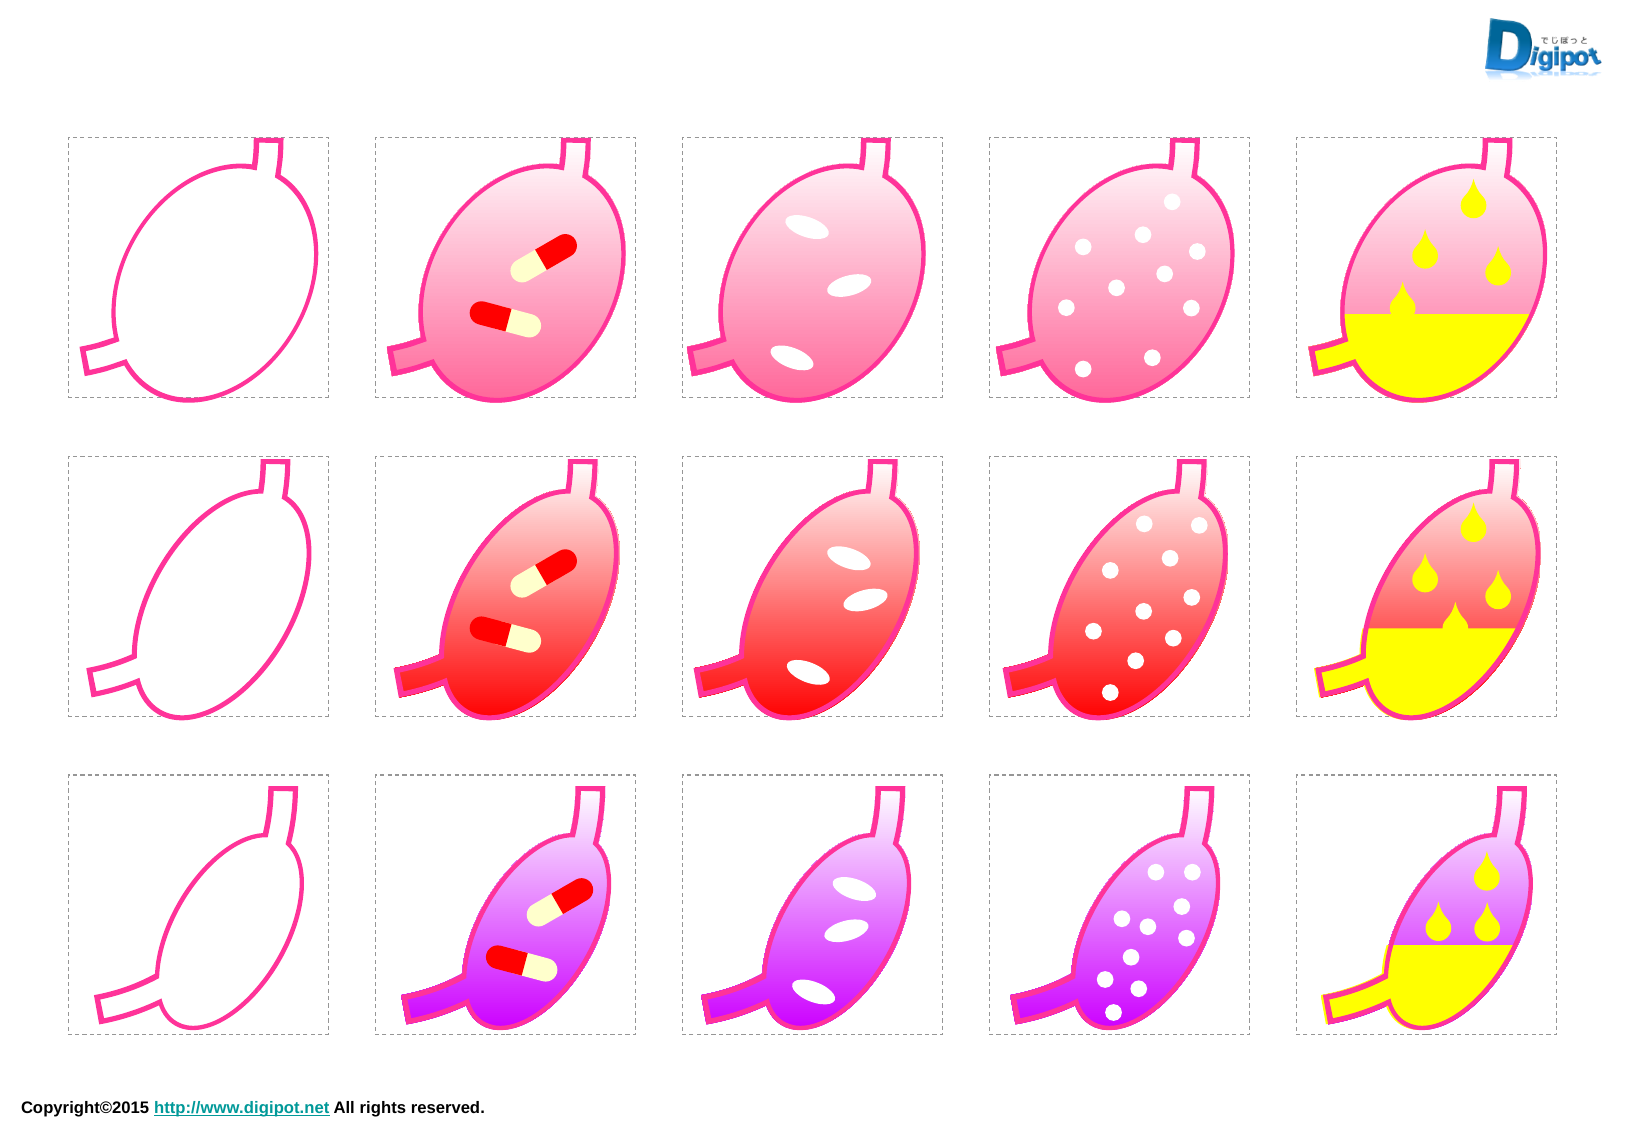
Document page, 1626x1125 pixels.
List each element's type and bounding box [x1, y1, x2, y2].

text_box [400, 785, 612, 1031]
text_box [693, 458, 920, 721]
text_box [393, 458, 620, 721]
text_box [91, 783, 307, 1033]
picture [1485, 18, 1602, 82]
text_box [1002, 458, 1229, 721]
text_box [1313, 458, 1542, 721]
text_box [1320, 785, 1534, 1031]
text_box [686, 137, 926, 403]
text_box [84, 456, 314, 723]
text_box [1308, 137, 1548, 403]
text_box [77, 135, 321, 405]
text_box [1009, 785, 1221, 1031]
text_box [700, 785, 912, 1031]
text_box [386, 137, 626, 403]
text_box [995, 137, 1235, 403]
